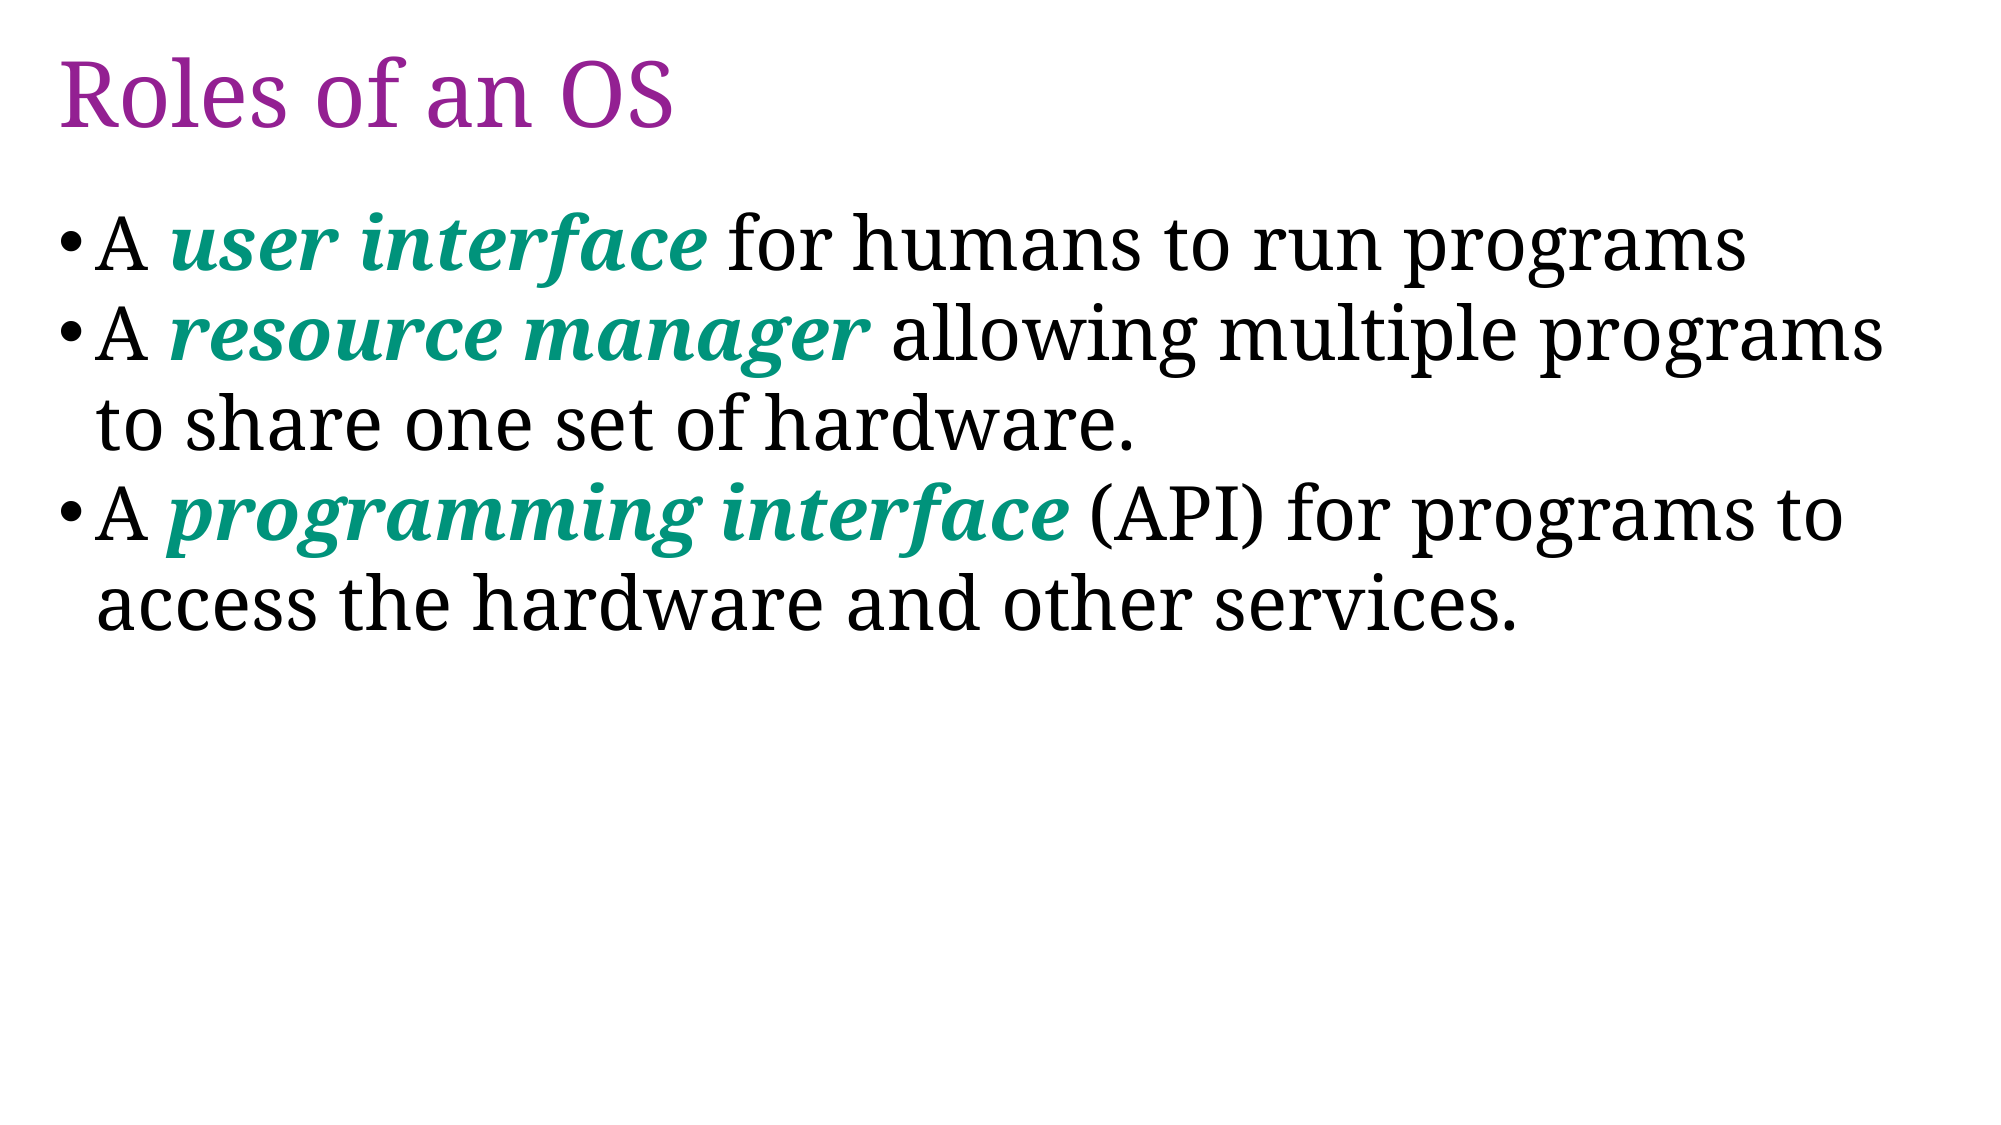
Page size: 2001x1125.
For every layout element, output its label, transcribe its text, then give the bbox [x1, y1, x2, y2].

list A user interface for humans to run programs A resource manager allowing multiple programs to share one set of hardware. A programming interface (API) for programs to access the hardware and other services. [43, 188, 1953, 1106]
title Roles of an OS [43, 25, 1953, 171]
